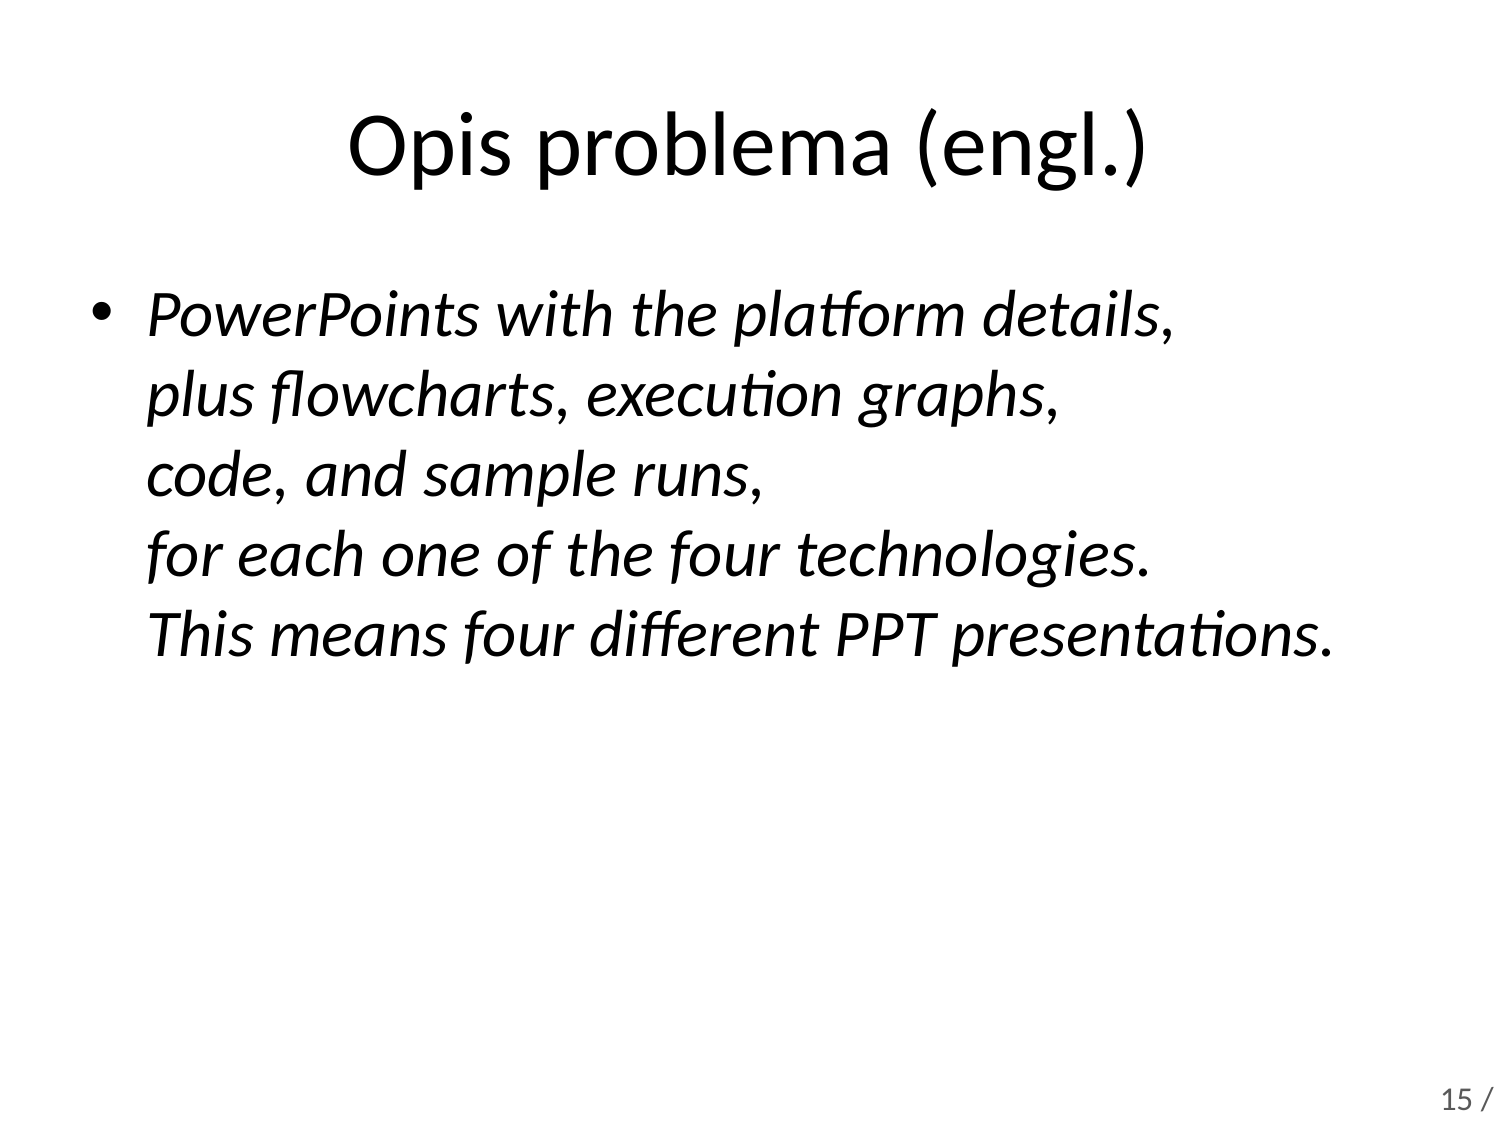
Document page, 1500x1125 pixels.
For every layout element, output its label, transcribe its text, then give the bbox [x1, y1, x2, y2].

list PowerPoints with the platform details, plus flowcharts, execution graphs, code, and sample runs, for each one of the four technologies. This means four different PPT presentations. [75, 262, 1425, 1005]
title Opis problema (engl.) [75, 45, 1425, 233]
